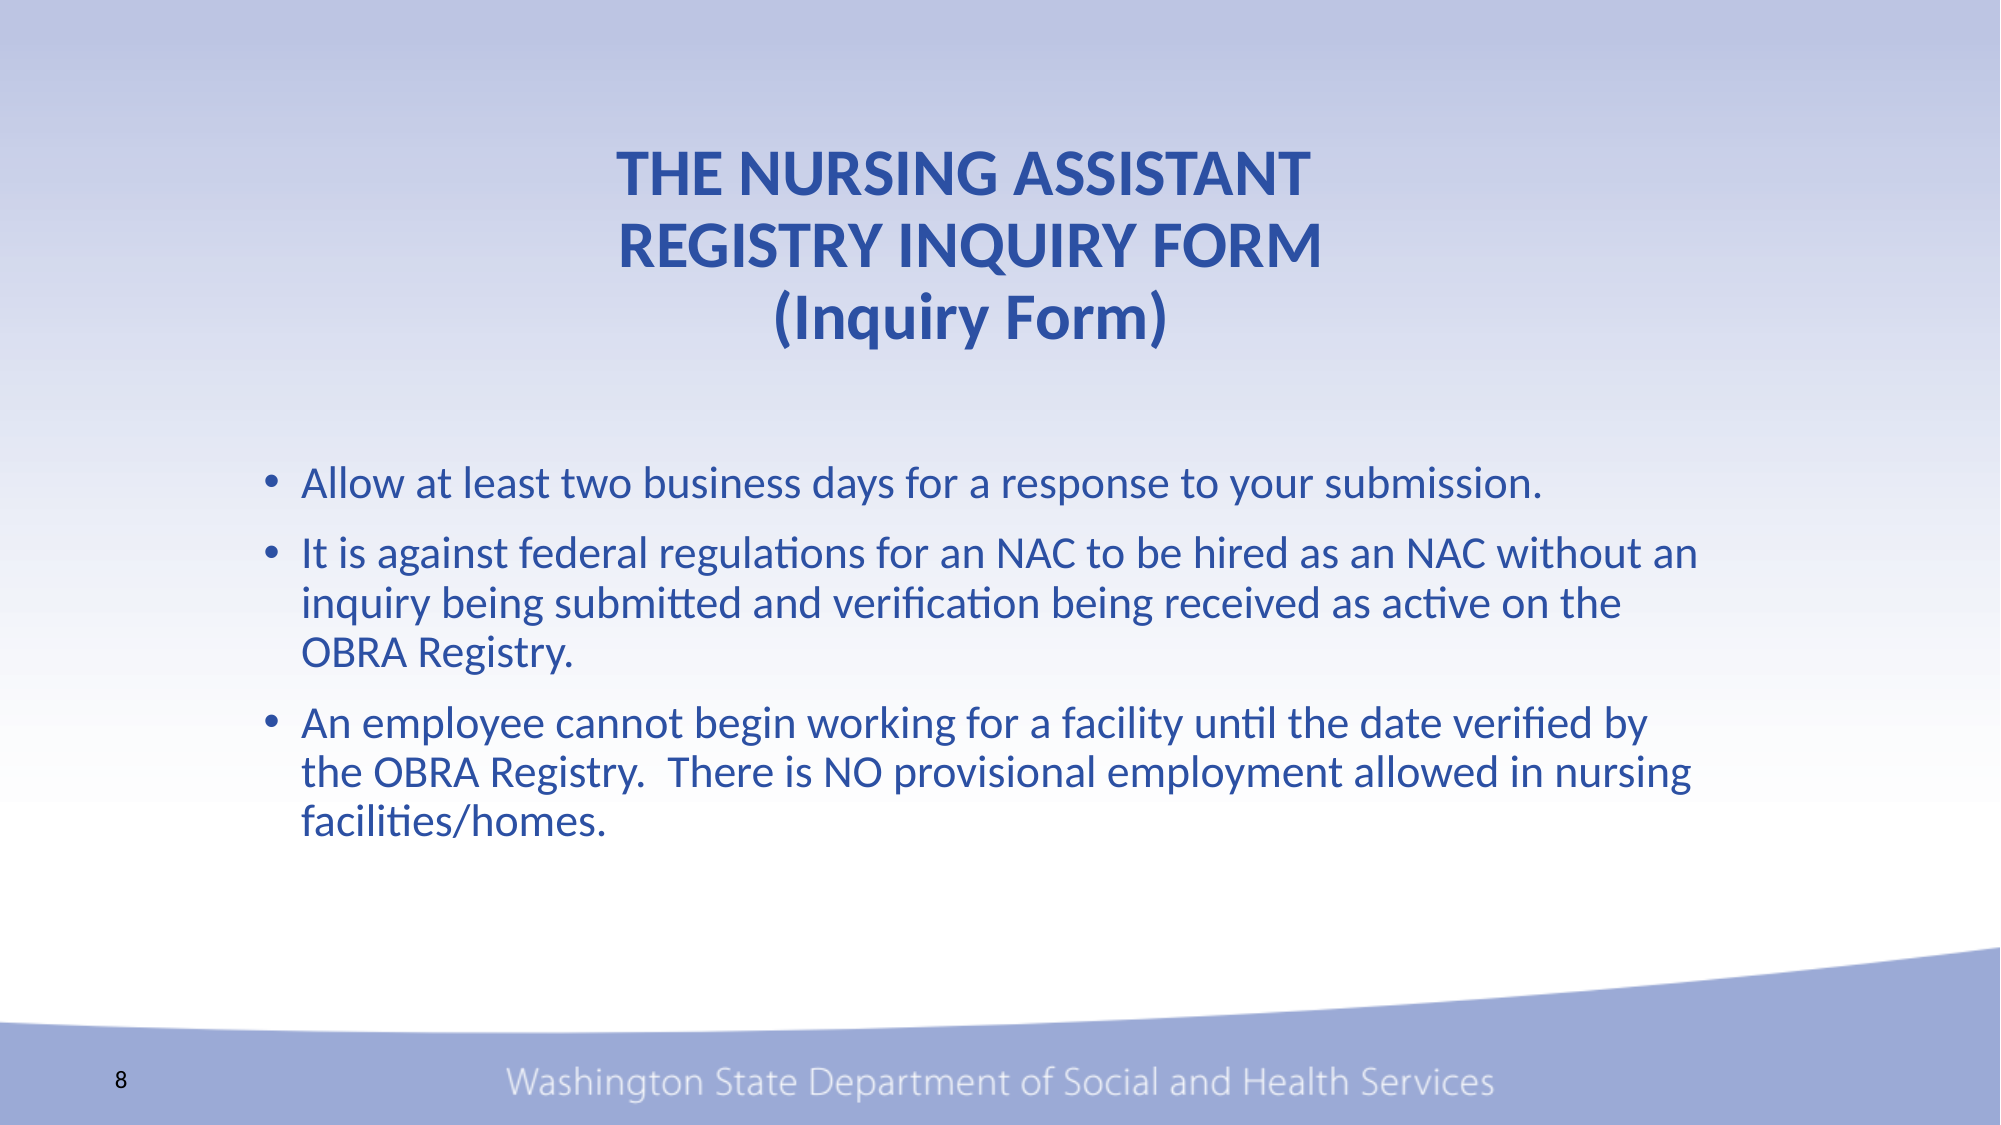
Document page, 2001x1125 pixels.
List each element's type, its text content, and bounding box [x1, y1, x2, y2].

title THE NURSING ASSISTANT REGISTRY INQUIRY FORM (Inquiry Form) [71, 137, 1872, 355]
text_box Allow at least two business days for a response to your submission. It is against federal regulations for an NAC to be hired as an NAC without an inquiry being submitted and verification being received as active on the OBRA Registry. An employee cannot begin working for a facility until the date verified by the OBRA Registry. There is NO provisional employment allowed in nursing facilities/homes. [248, 451, 1735, 850]
slide_number 8 [99, 1048, 550, 1108]
